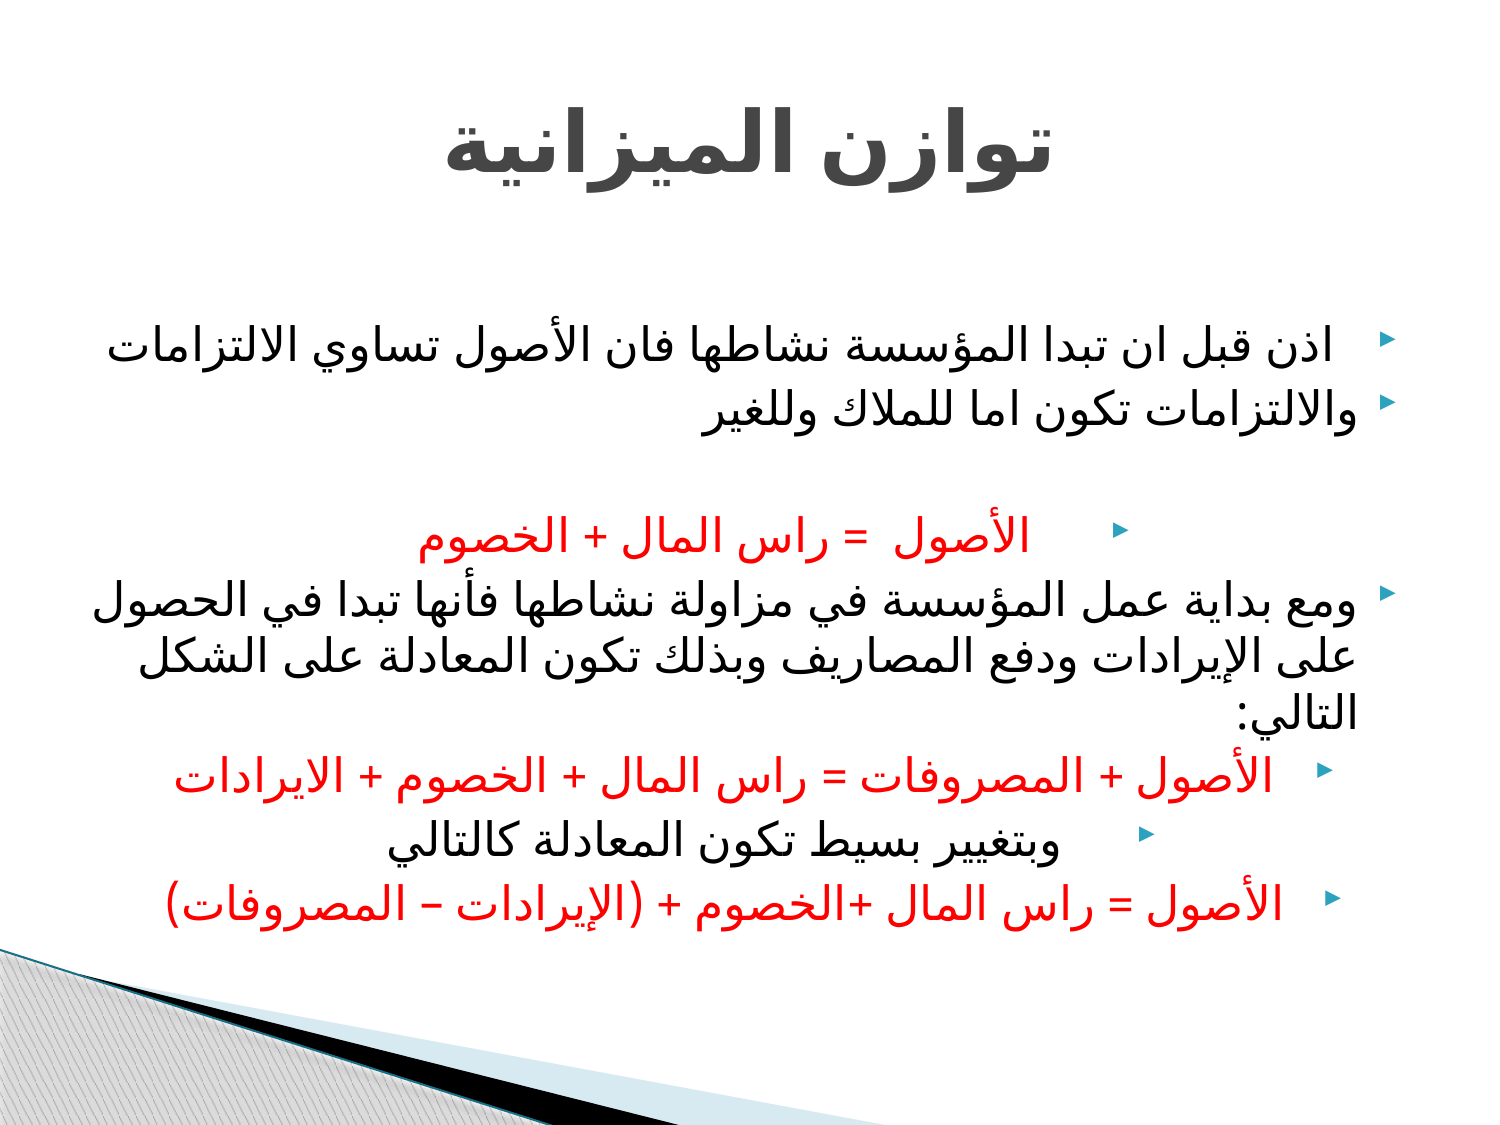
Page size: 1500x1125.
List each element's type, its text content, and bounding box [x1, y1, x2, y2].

title توازن الميزانية [75, 45, 1425, 233]
list اذن قبل ان تبدا المؤسسة نشاطها فان الأصول تساوي الالتزامات والالتزامات تكون اما للملاك وللغير الأصول = راس المال + الخصوم ومع بداية عمل المؤسسة في مزاولة نشاطها فأنها تبدا في الحصول على الإيرادات ودفع المصاريف وبذلك تكون المعادلة على الشكل التالي: الأصول + المصروفات = راس المال + الخصوم + الايرادات وبتغيير بسيط تكون المعادلة كالتالي الأصول = راس المال +الخصوم + (الإيرادات – المصروفات) [75, 243, 1425, 986]
